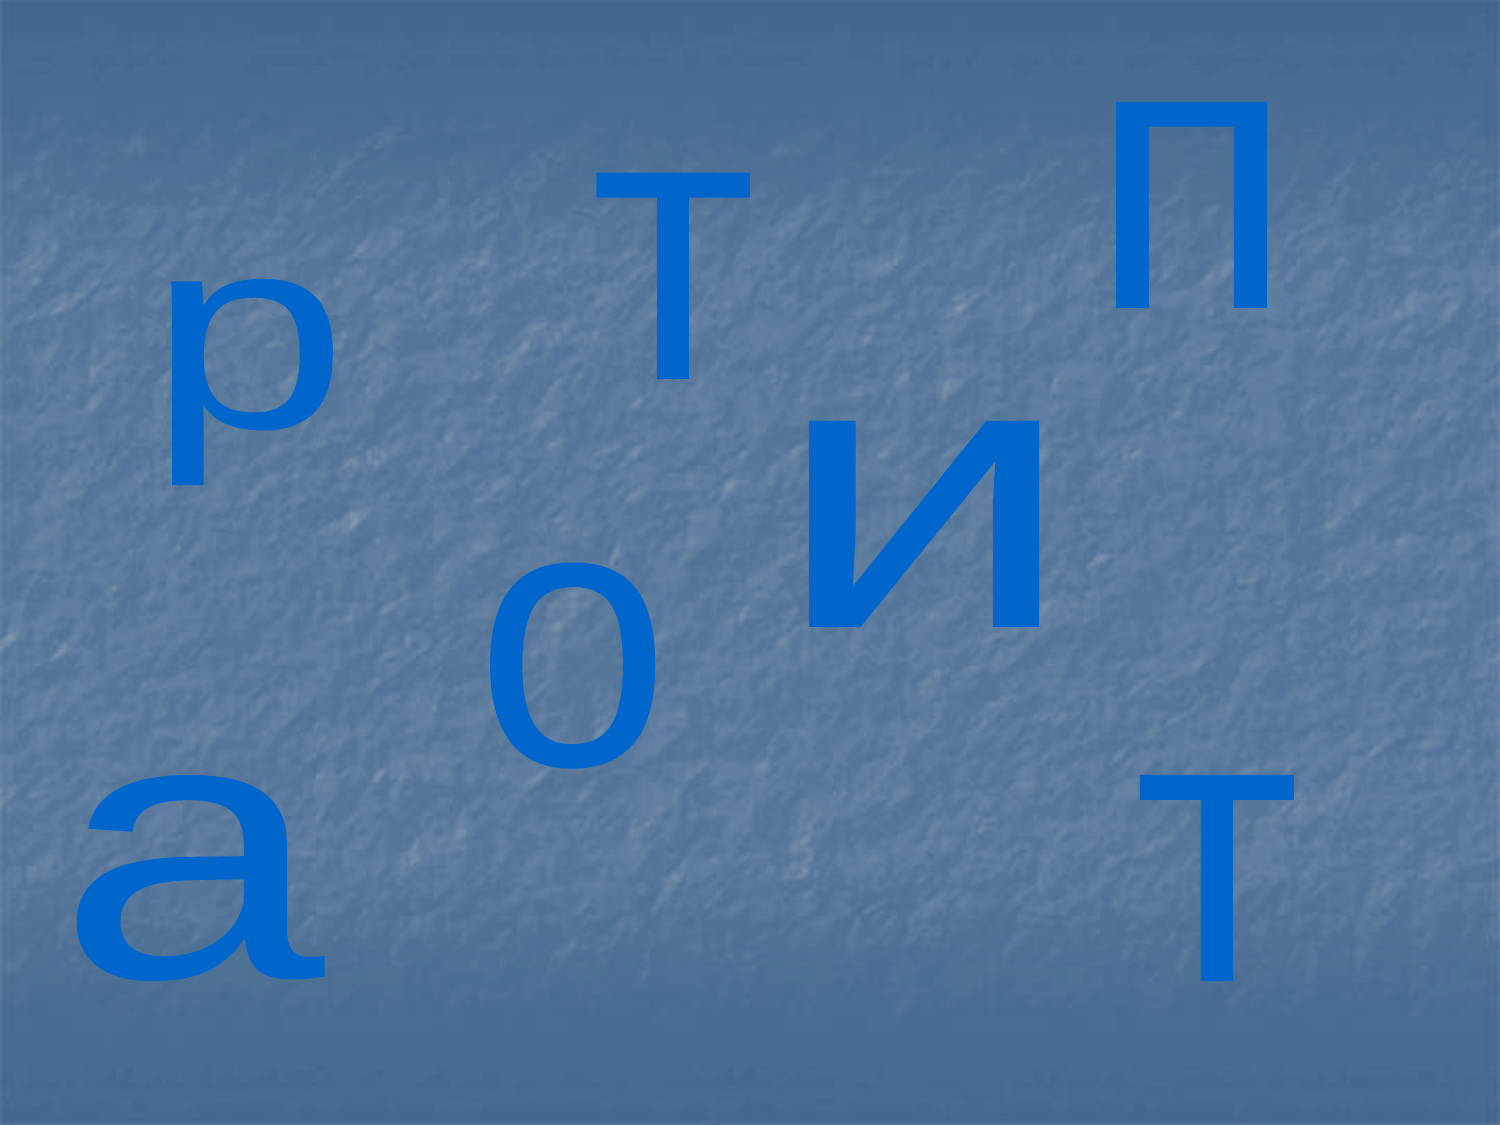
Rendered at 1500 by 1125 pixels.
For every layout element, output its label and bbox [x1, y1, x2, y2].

title [74, 62, 1426, 288]
list [74, 324, 1426, 1001]
